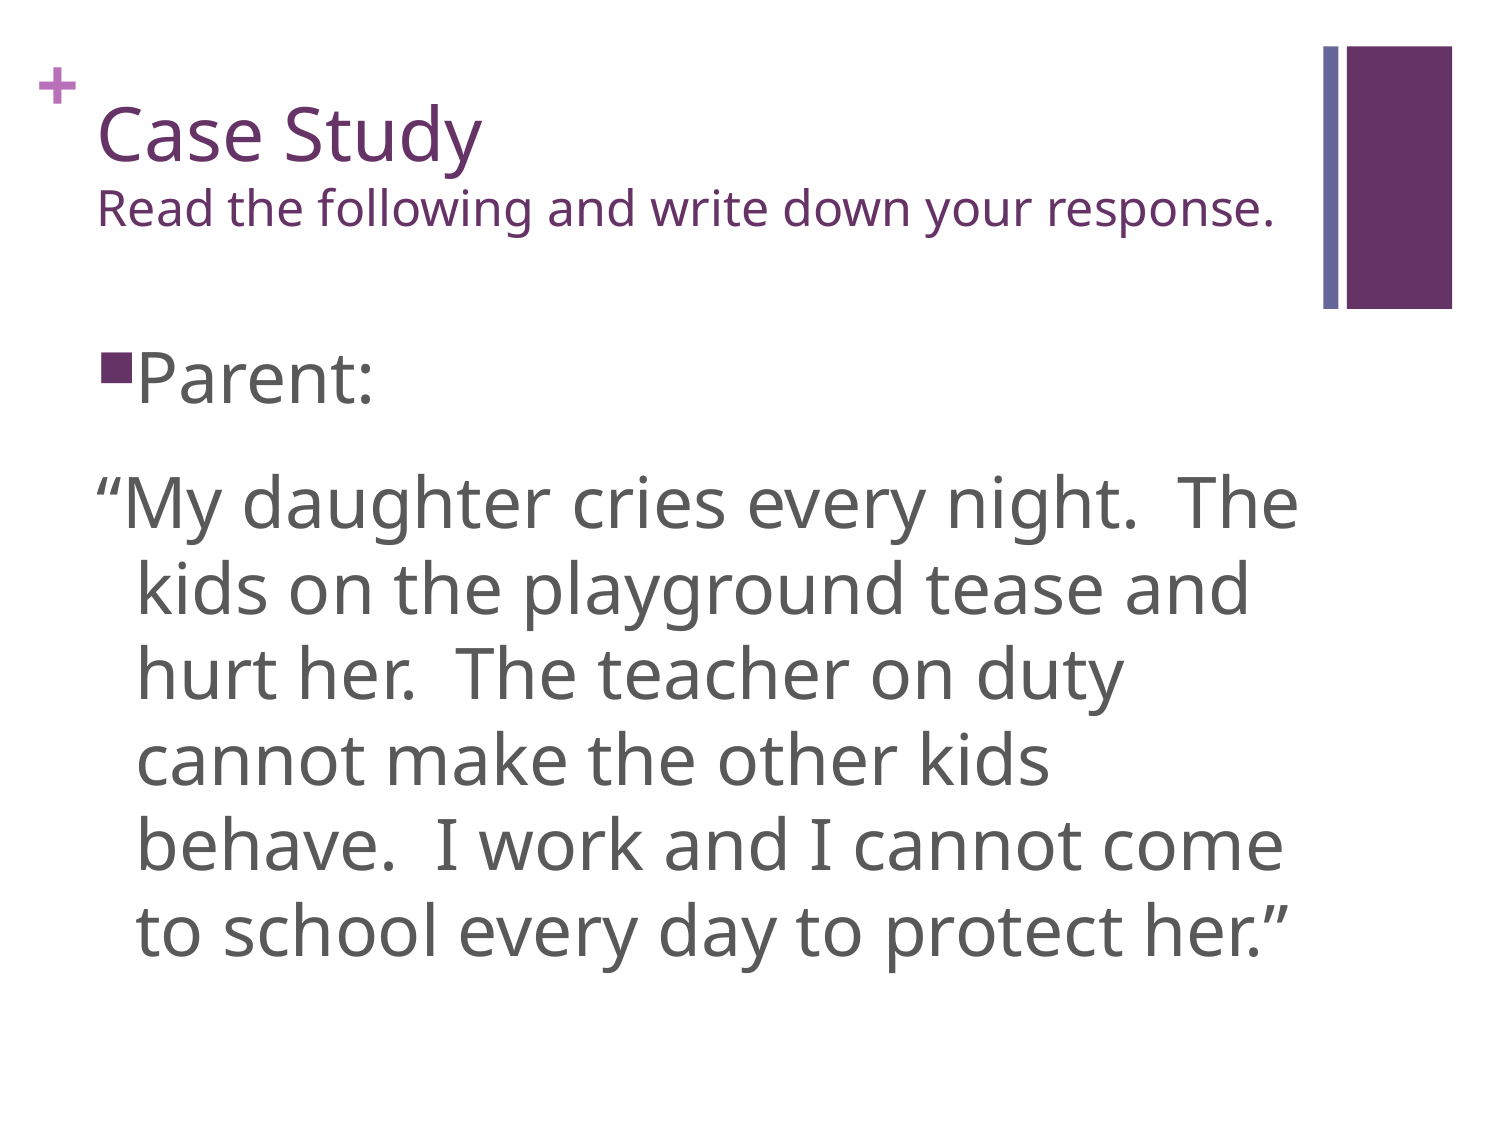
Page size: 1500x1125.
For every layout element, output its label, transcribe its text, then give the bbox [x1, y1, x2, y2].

title Case Study Read the following and write down your response. [81, 79, 1322, 263]
list Parent: “My daughter cries every night. The kids on the playground tease and hurt her. The teacher on duty cannot make the other kids behave. I work and I cannot come to school every day to protect her.” [81, 324, 1322, 1005]
